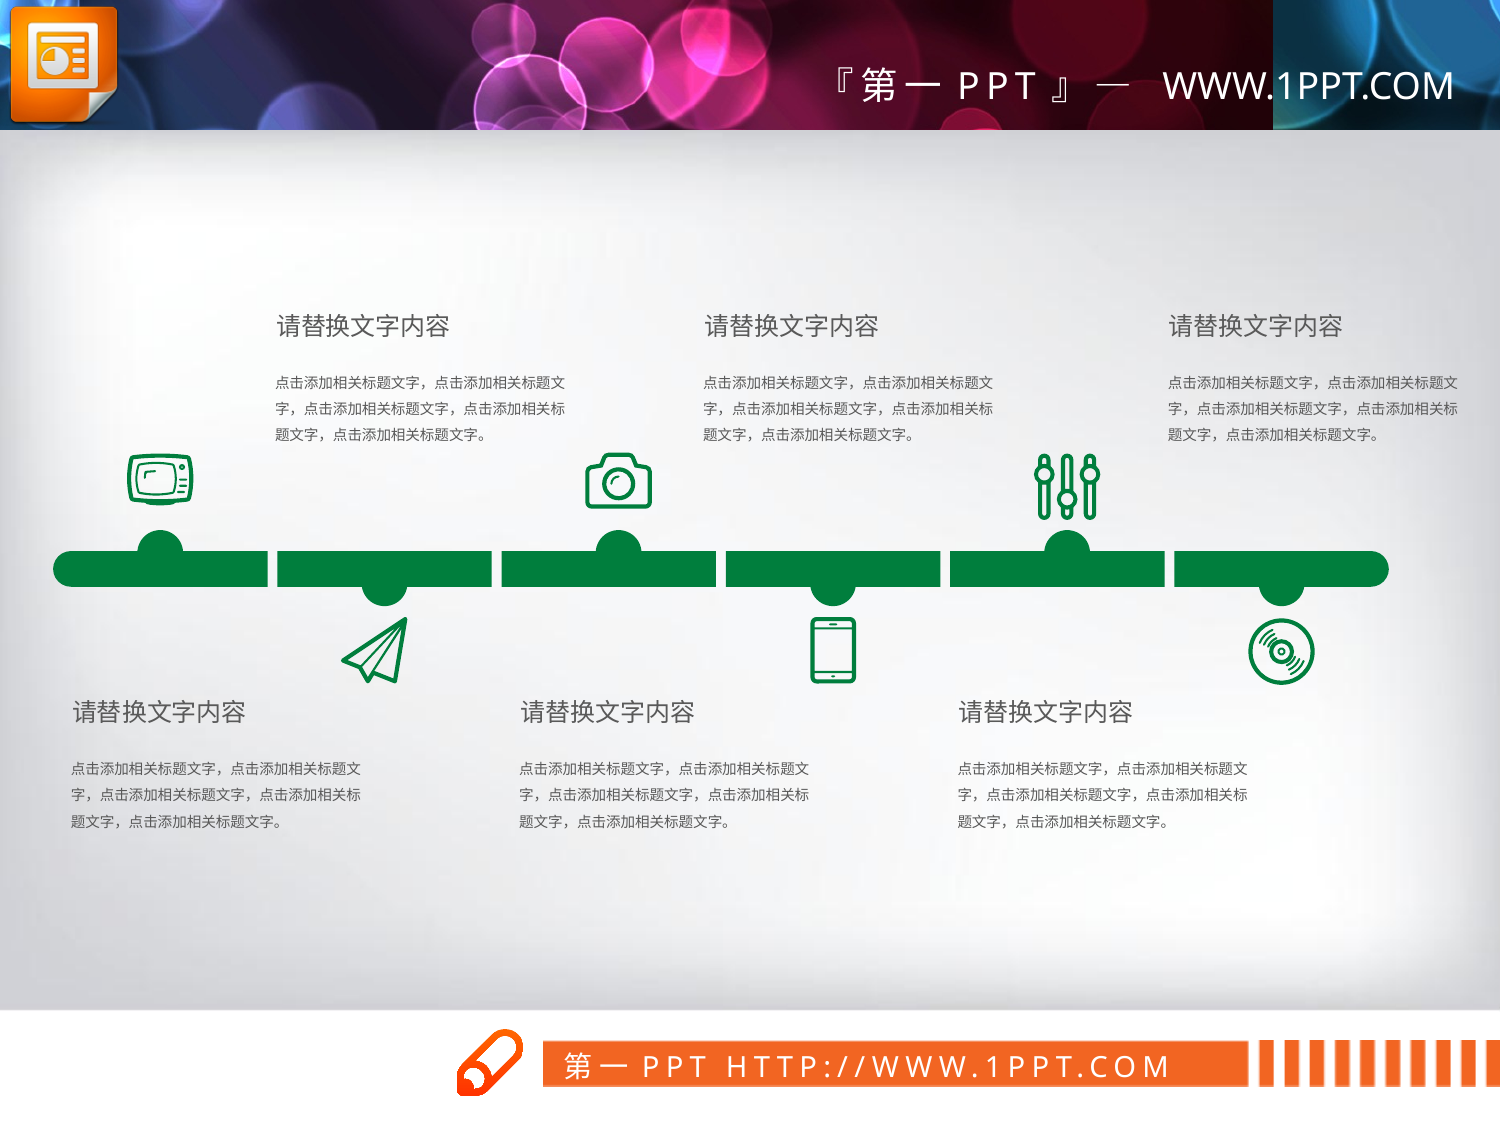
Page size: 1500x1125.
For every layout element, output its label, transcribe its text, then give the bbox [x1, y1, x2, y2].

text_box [277, 550, 492, 607]
text_box 点击添加相关标题文字，点击添加相关标题文字，点击添加相关标题文字，点击添加相关标题文字，点击添加相关标题文字。 [688, 357, 1009, 451]
text_box 请替换文字内容 [1154, 302, 1359, 348]
text_box 请替换文字内容 [689, 302, 895, 348]
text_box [1033, 453, 1101, 521]
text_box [810, 616, 857, 684]
text_box 请替换文字内容 [505, 689, 711, 734]
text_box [1248, 618, 1315, 686]
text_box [585, 452, 653, 509]
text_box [725, 550, 941, 607]
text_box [949, 529, 1165, 587]
text_box 请替换文字内容 [943, 689, 1149, 734]
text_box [126, 453, 194, 506]
text_box 点击添加相关标题文字，点击添加相关标题文字，点击添加相关标题文字，点击添加相关标题文字，点击添加相关标题文字。 [504, 743, 825, 838]
text_box 点击添加相关标题文字，点击添加相关标题文字，点击添加相关标题文字，点击添加相关标题文字，点击添加相关标题文字。 [56, 743, 377, 838]
text_box 点击添加相关标题文字，点击添加相关标题文字，点击添加相关标题文字，点击添加相关标题文字，点击添加相关标题文字。 [1153, 357, 1473, 451]
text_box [1174, 550, 1390, 607]
text_box 点击添加相关标题文字，点击添加相关标题文字，点击添加相关标题文字，点击添加相关标题文字，点击添加相关标题文字。 [260, 357, 581, 451]
picture [543, 1040, 1500, 1087]
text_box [52, 529, 268, 587]
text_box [501, 529, 717, 587]
picture [0, 0, 1500, 1012]
text_box [340, 617, 408, 684]
text_box 请替换文字内容 [261, 302, 467, 348]
text_box 点击添加相关标题文字，点击添加相关标题文字，点击添加相关标题文字，点击添加相关标题文字，点击添加相关标题文字。 [942, 743, 1263, 838]
text_box 请替换文字内容 [57, 689, 262, 734]
